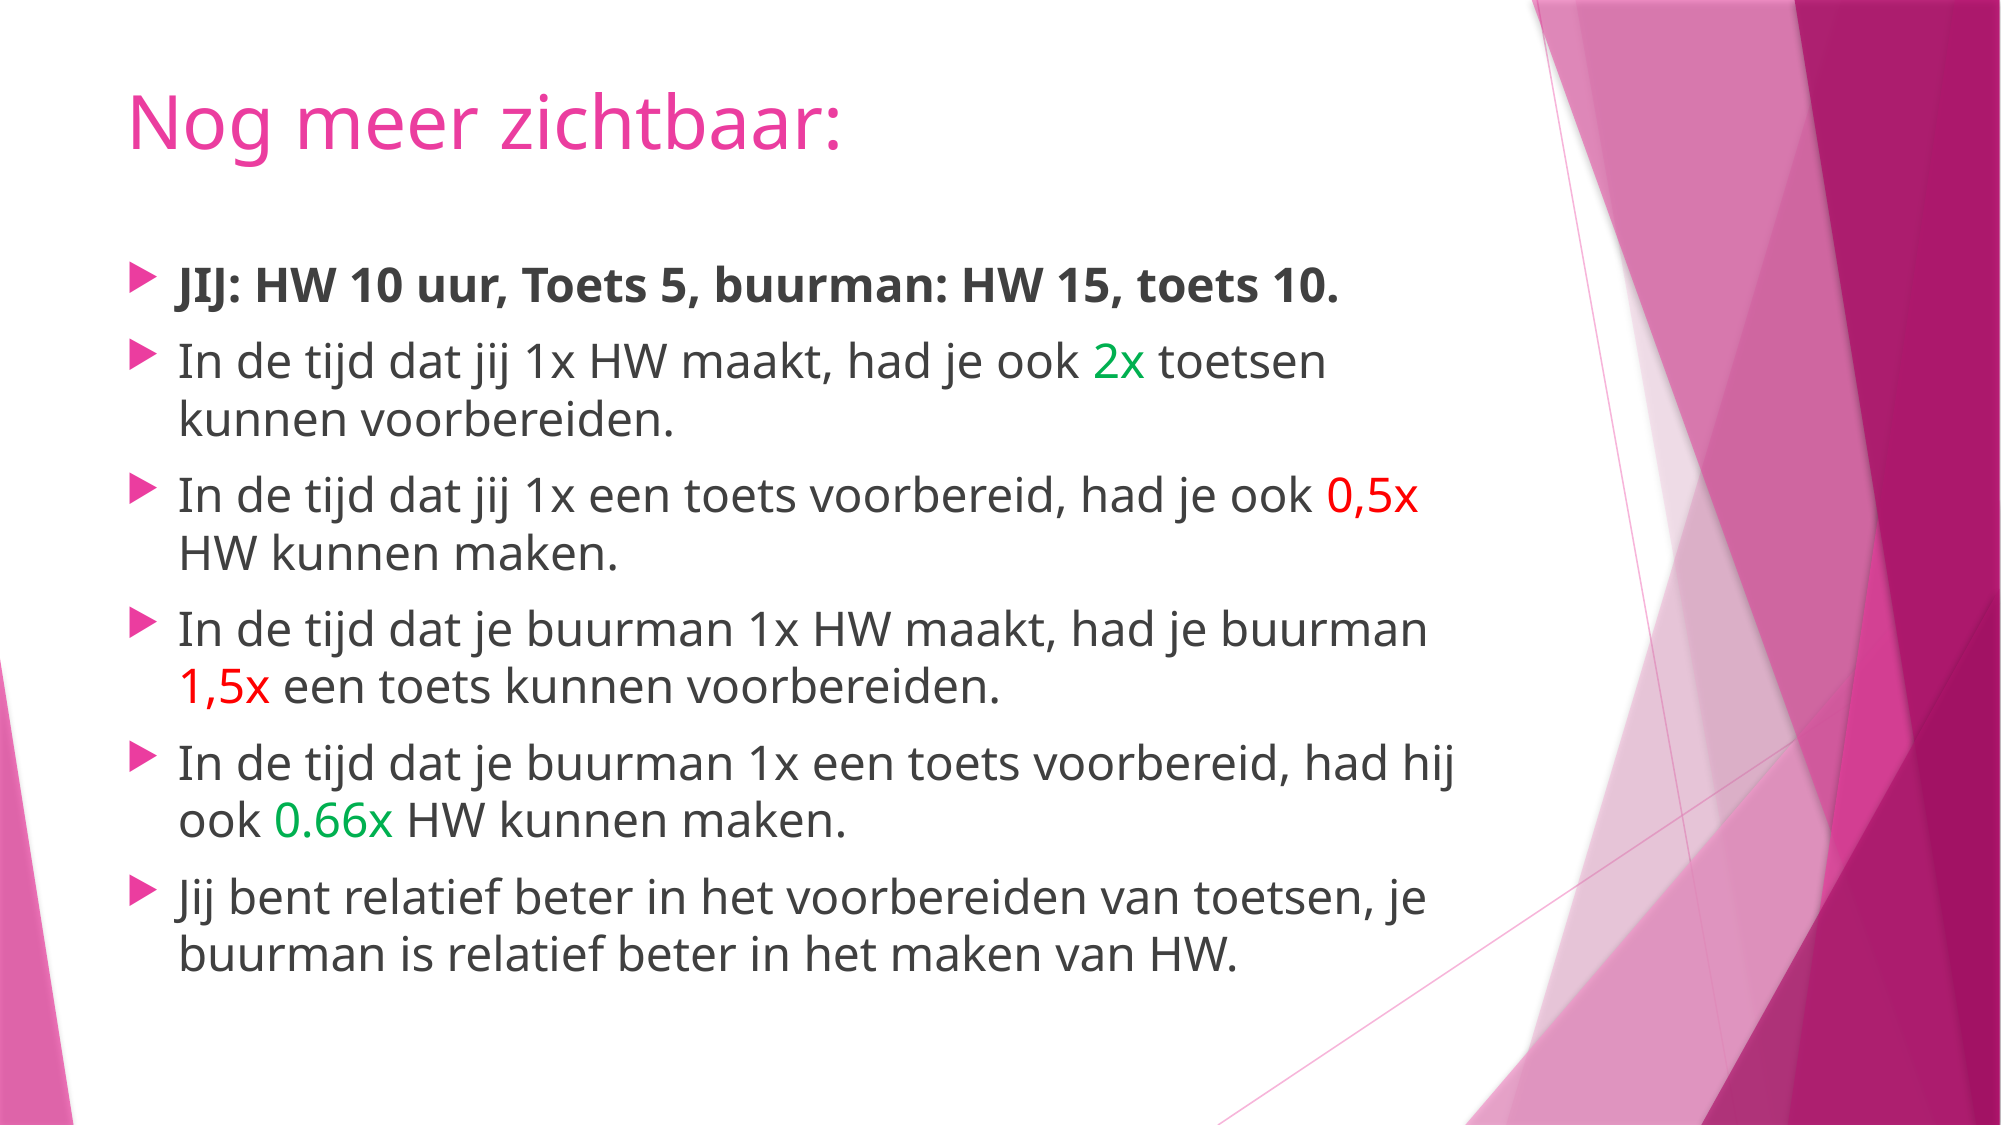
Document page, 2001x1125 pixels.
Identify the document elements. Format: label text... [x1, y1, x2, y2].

title Nog meer zichtbaar: [111, 67, 1522, 246]
list JIJ: HW 10 uur, Toets 5, buurman: HW 15, toets 10. In de tijd dat jij 1x HW maakt, had je ook 2x toetsen kunnen voorbereiden. In de tijd dat jij 1x een toets voorbereid, had je ook 0,5x HW kunnen maken. In de tijd dat je buurman 1x HW maakt, had je buurman 1,5x een toets kunnen voorbereiden. In de tijd dat je buurman 1x een toets voorbereid, had hij ook 0.66x HW kunnen maken. Jij bent relatief beter in het voorbereiden van toetsen, je buurman is relatief beter in het maken van HW. [111, 246, 1522, 992]
